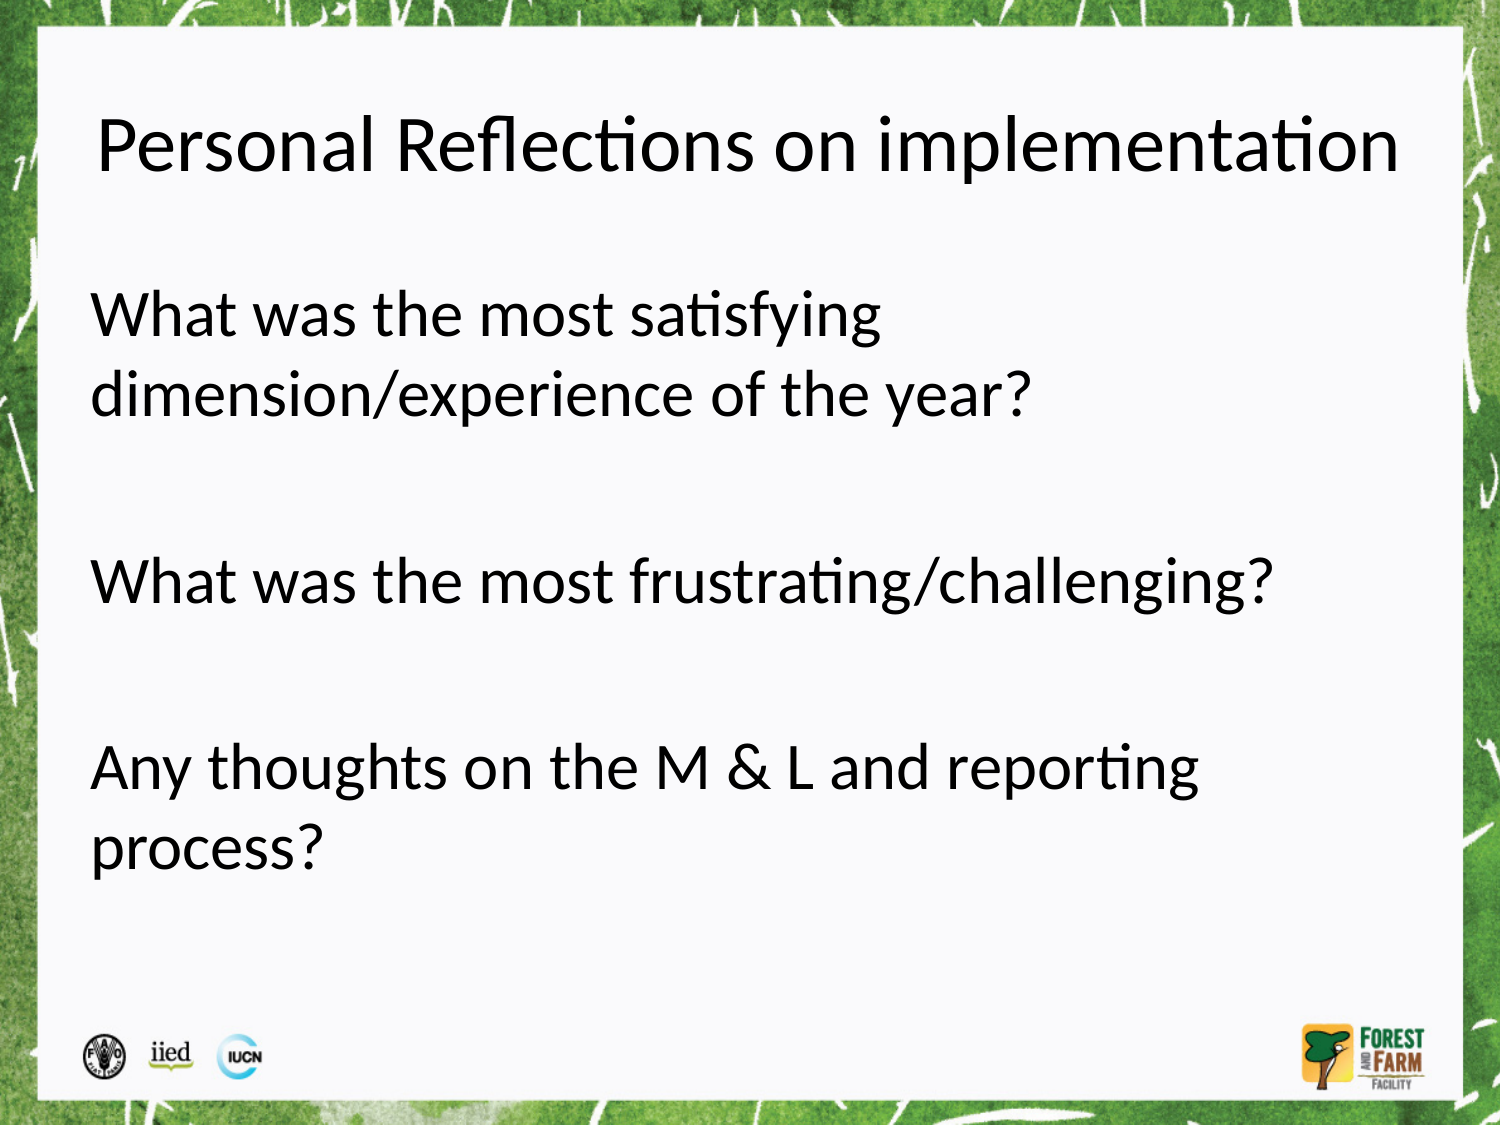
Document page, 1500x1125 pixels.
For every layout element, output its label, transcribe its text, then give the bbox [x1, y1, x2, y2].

list What was the most satisfying dimension/experience of the year? What was the most frustrating/challenging? Any thoughts on the M & L and reporting process? [75, 262, 1425, 1005]
picture [0, 0, 1500, 1125]
title Personal Reflections on implementation [75, 45, 1425, 233]
